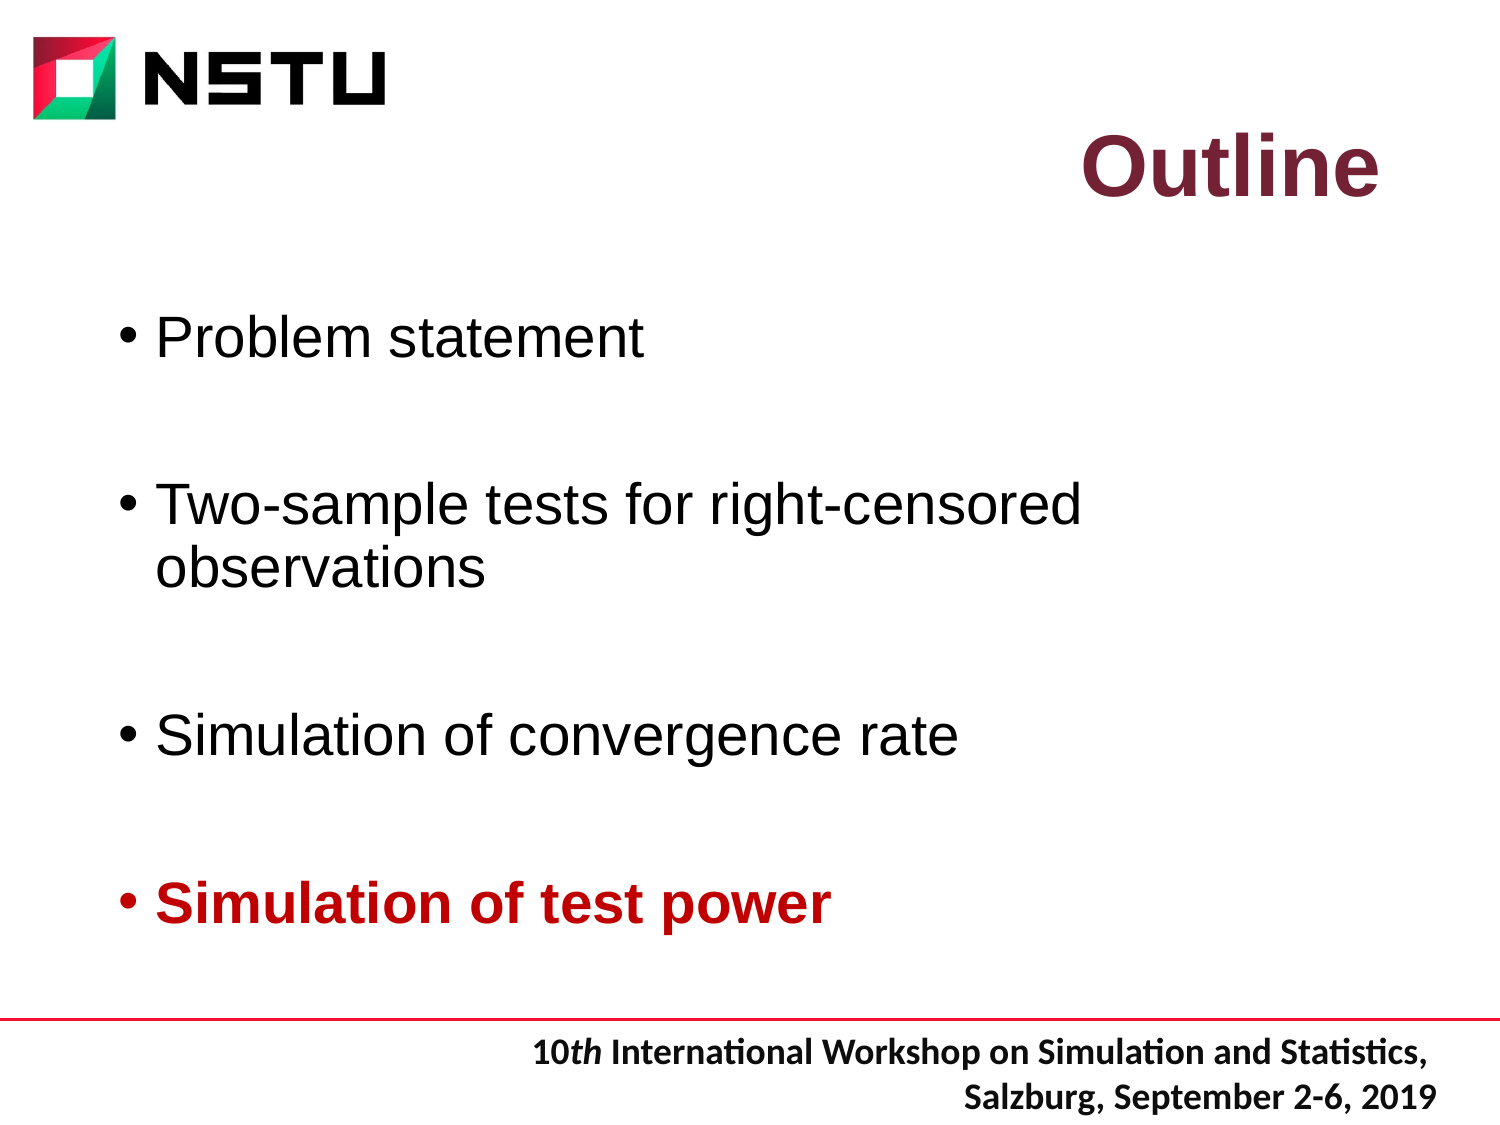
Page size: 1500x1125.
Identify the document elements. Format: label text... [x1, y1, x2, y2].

text_box 10th International Workshop on Simulation and Statistics, Salzburg, September 2-6, 2019 [71, 1020, 1453, 1125]
title Outline [103, 59, 1397, 278]
list Problem statement Two-sample tests for right-censored observations Simulation of convergence rate Simulation of test power [103, 299, 1397, 1014]
picture [33, 0, 385, 157]
